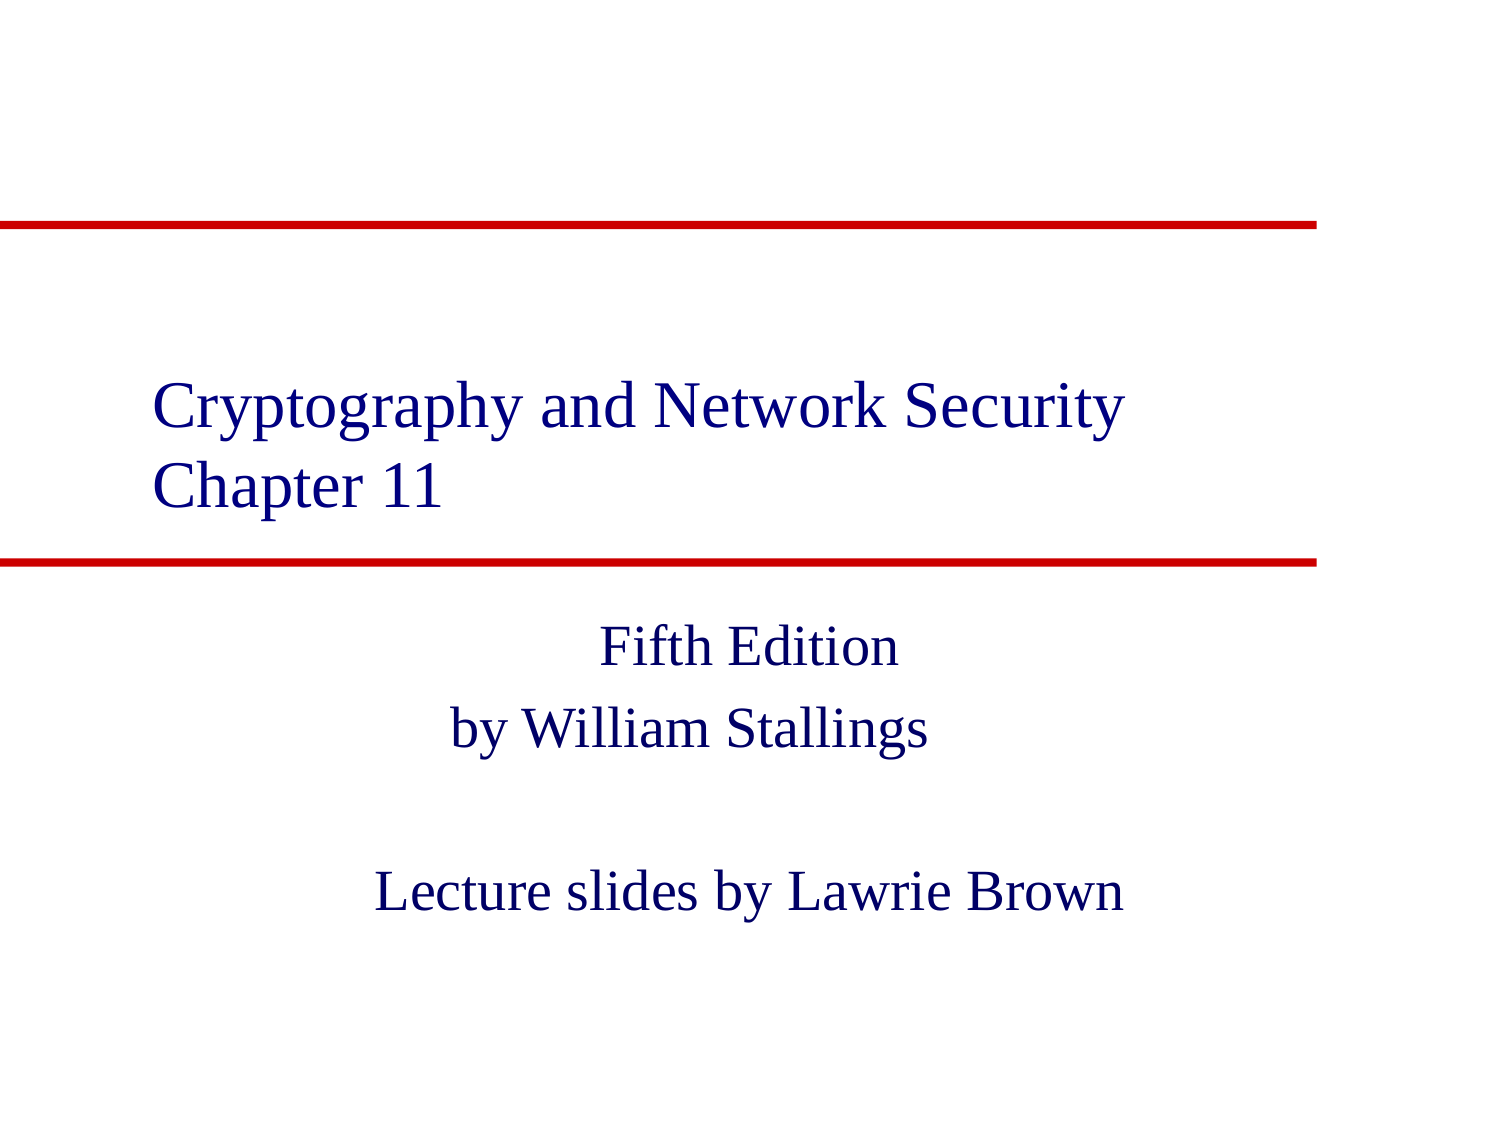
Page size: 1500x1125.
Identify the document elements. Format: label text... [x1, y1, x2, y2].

subtitle Fifth Edition by William Stallings Lecture slides by Lawrie Brown [224, 599, 1276, 1039]
title Cryptography and Network Security Chapter 11 [137, 74, 1426, 529]
